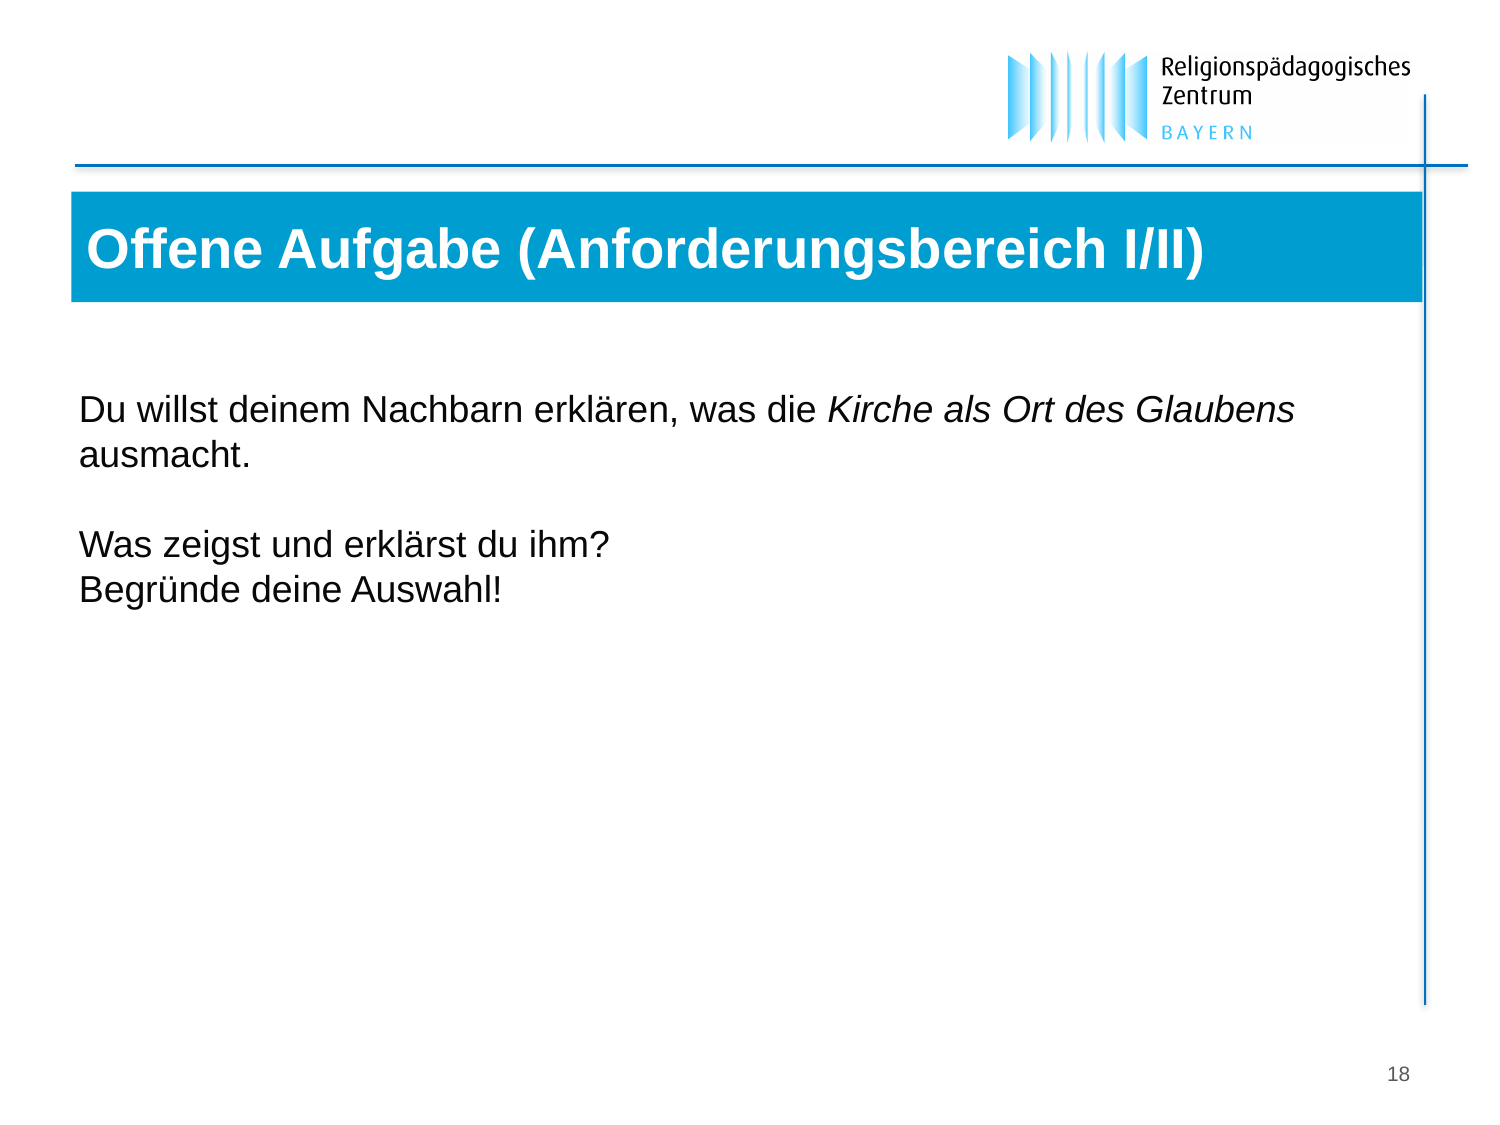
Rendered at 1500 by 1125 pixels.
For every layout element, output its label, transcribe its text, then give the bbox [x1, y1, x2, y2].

list Offene Aufgabe (Anforderungsbereich I/II) [71, 191, 1423, 303]
slide_number 18 [1074, 1042, 1425, 1103]
text_box Du willst deinem Nachbarn erklären, was die Kirche als Ort des Glaubens ausmacht. Was zeigst und erklärst du ihm? Begründe deine Auswahl! [71, 377, 1395, 618]
picture [1008, 51, 1410, 143]
